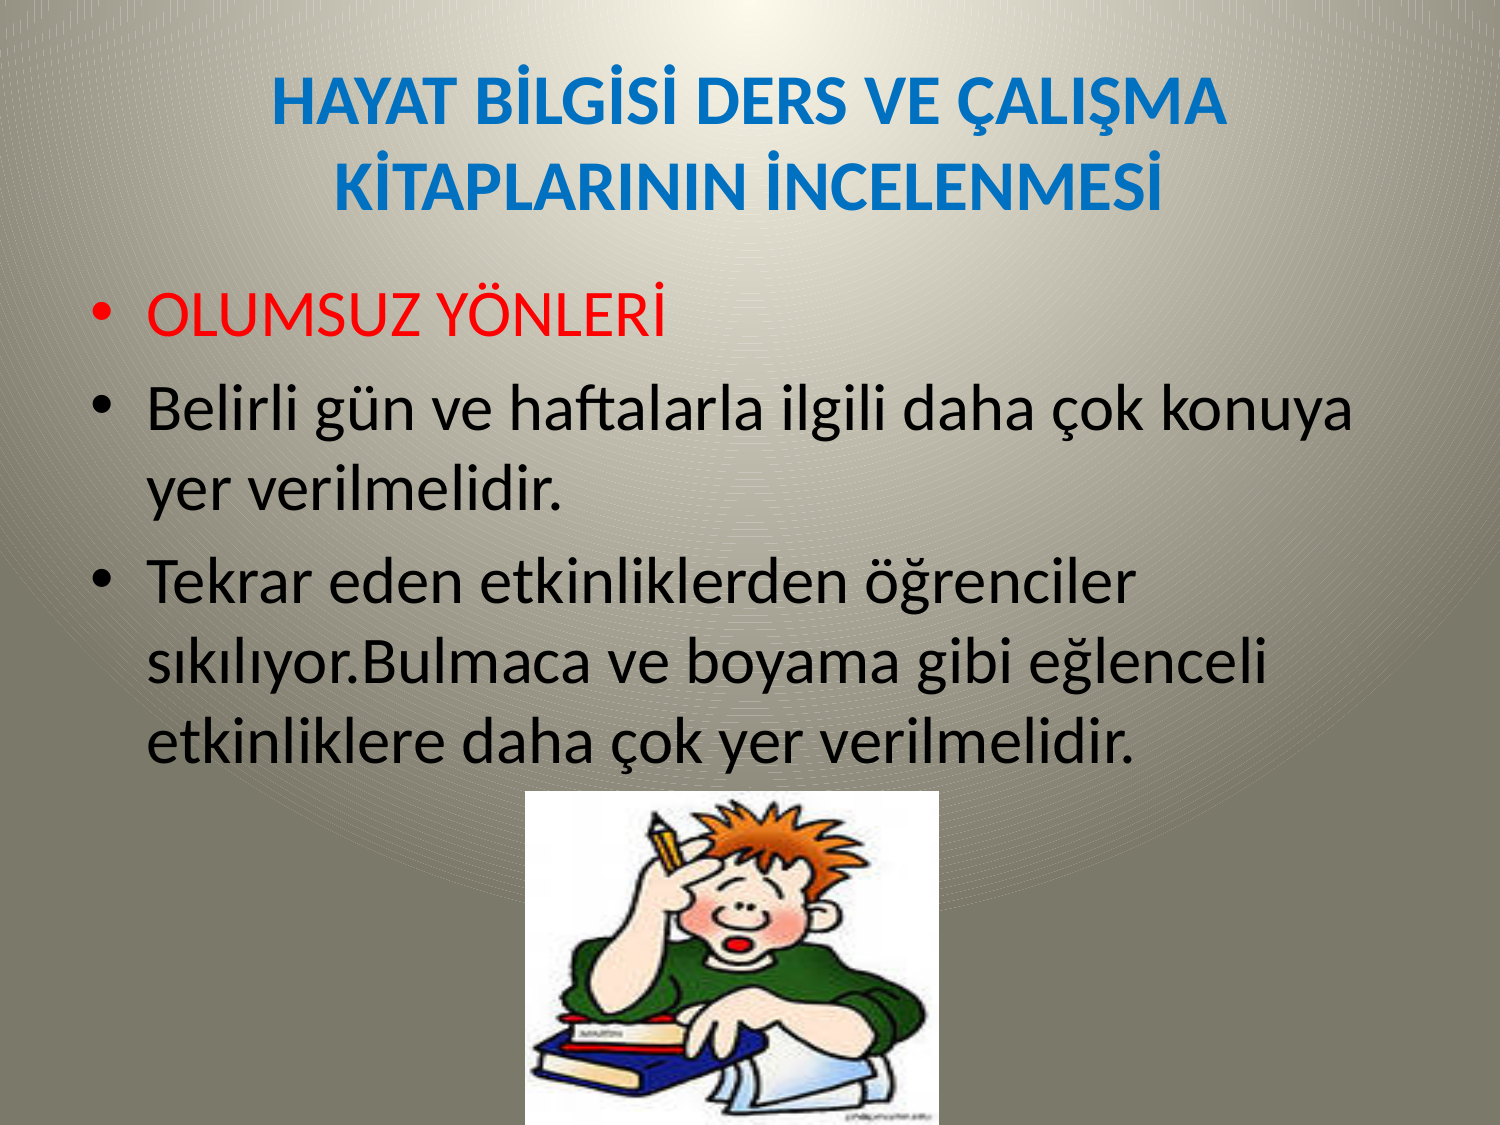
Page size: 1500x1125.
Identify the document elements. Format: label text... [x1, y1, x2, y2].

picture [525, 790, 940, 1125]
title HAYAT BİLGİSİ DERS VE ÇALIŞMA KİTAPLARININ İNCELENMESİ [75, 45, 1425, 233]
list OLUMSUZ YÖNLERİ Belirli gün ve haftalarla ilgili daha çok konuya yer verilmelidir. Tekrar eden etkinliklerden öğrenciler sıkılıyor.Bulmaca ve boyama gibi eğlenceli etkinliklere daha çok yer verilmelidir. [75, 262, 1425, 1005]
